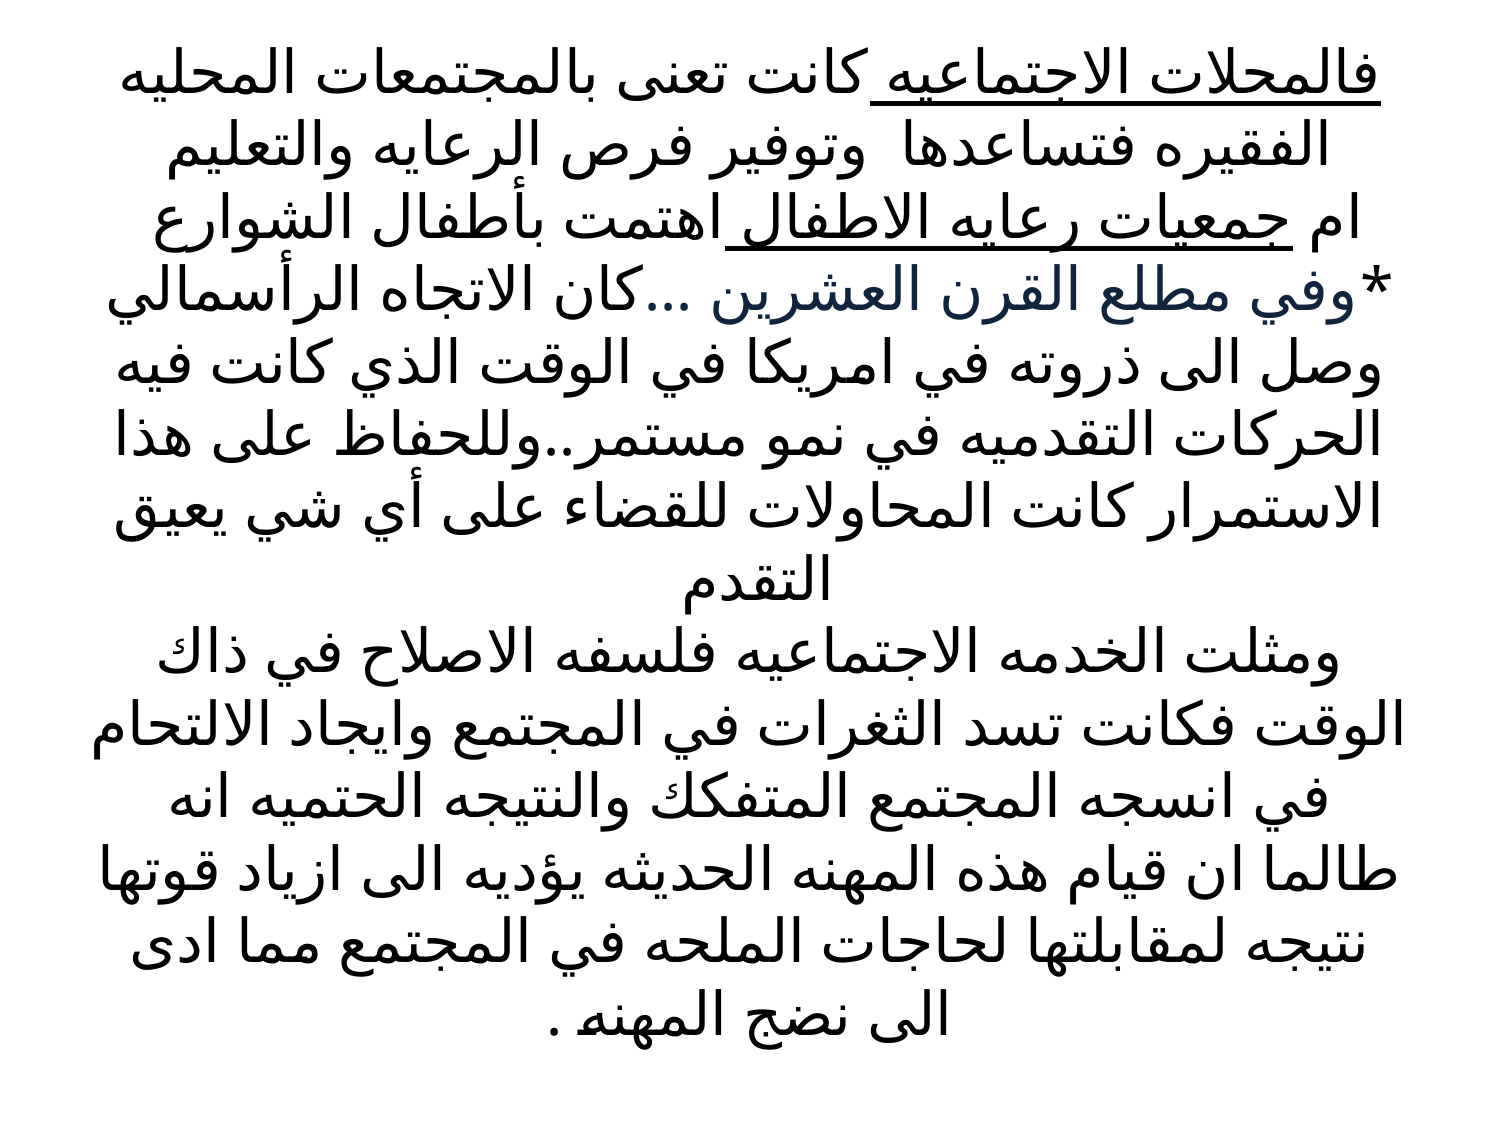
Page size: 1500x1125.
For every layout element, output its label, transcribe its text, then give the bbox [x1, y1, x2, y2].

title فالمحلات الاجتماعيه كانت تعنى بالمجتمعات المحليه الفقيره فتساعدها وتوفير فرص الرعايه والتعليم ام جمعيات رعايه الاطفال اهتمت بأطفال الشوارع *وفي مطلع القرن العشرين ...كان الاتجاه الرأسمالي وصل الى ذروته في امريكا في الوقت الذي كانت فيه الحركات التقدميه في نمو مستمر..وللحفاظ على هذا الاستمرار كانت المحاولات للقضاء على أي شي يعيق التقدم ومثلت الخدمه الاجتماعيه فلسفه الاصلاح في ذاك الوقت فكانت تسد الثغرات في المجتمع وايجاد الالتحام في انسجه المجتمع المتفكك والنتيجه الحتميه انه طالما ان قيام هذه المهنه الحديثه يؤديه الى ازياد قوتها نتيجه لمقابلتها لحاجات الملحه في المجتمع مما ادى الى نضج المهنه . [75, 45, 1425, 1035]
